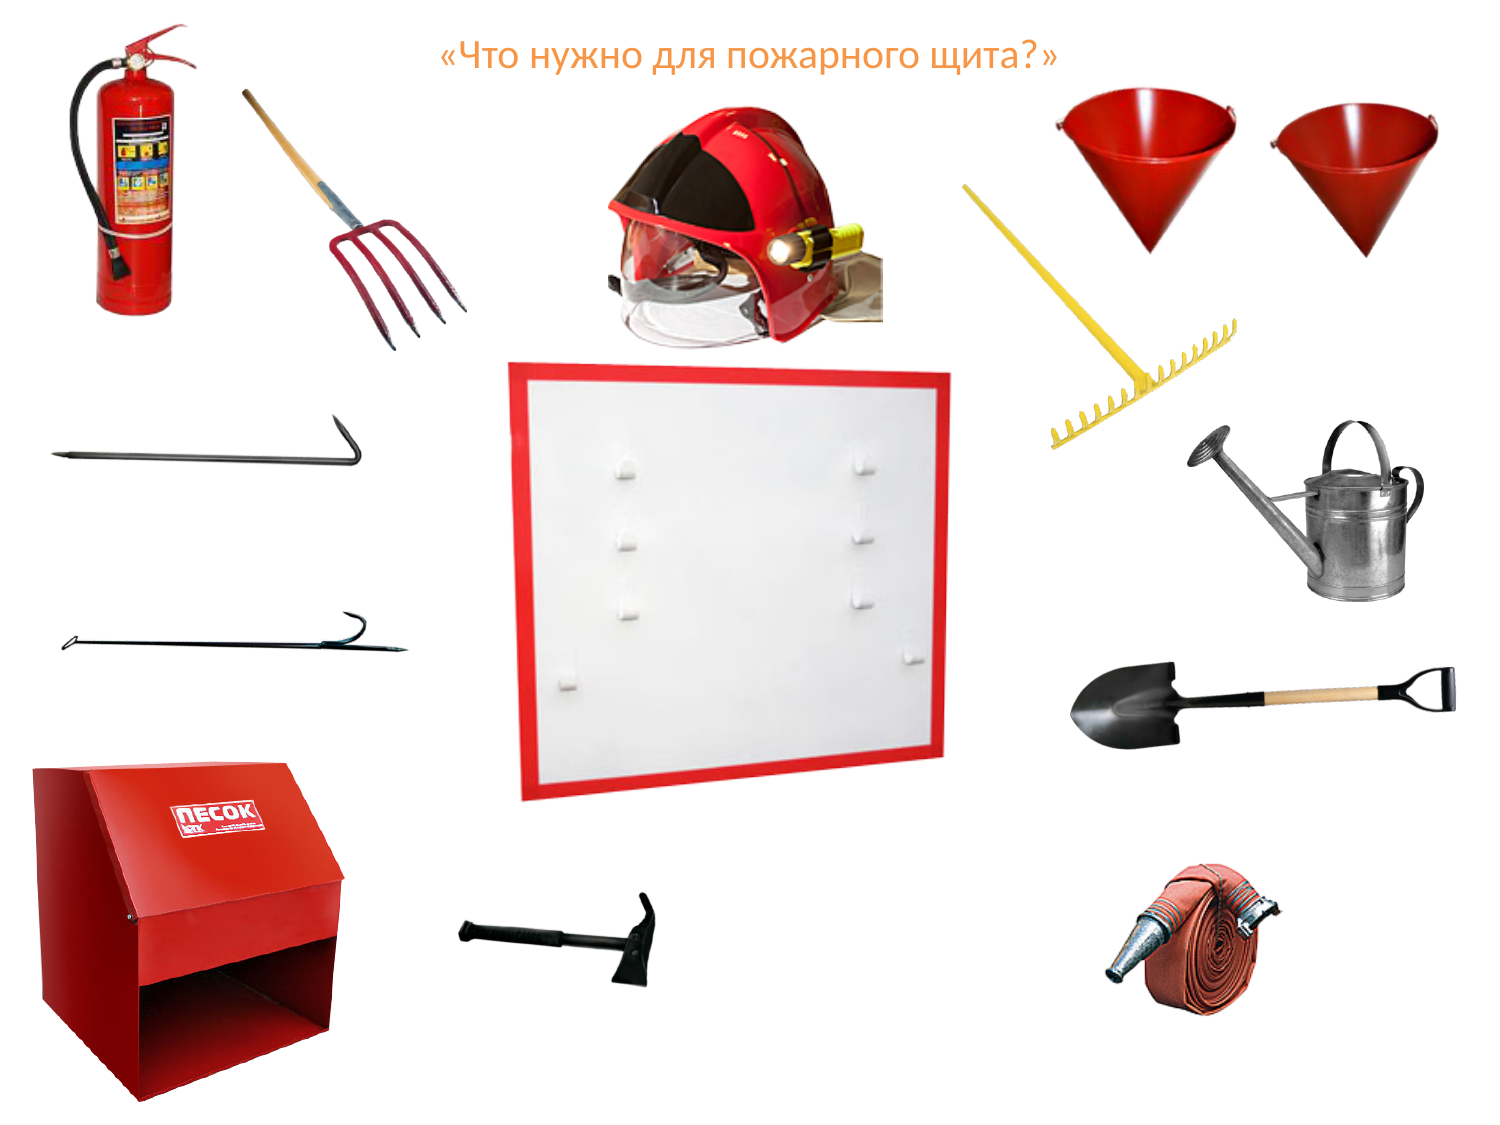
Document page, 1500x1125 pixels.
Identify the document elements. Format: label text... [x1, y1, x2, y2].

text_box «Что нужно для пожарного щита?» [422, 19, 1086, 84]
picture [0, 0, 1500, 1125]
